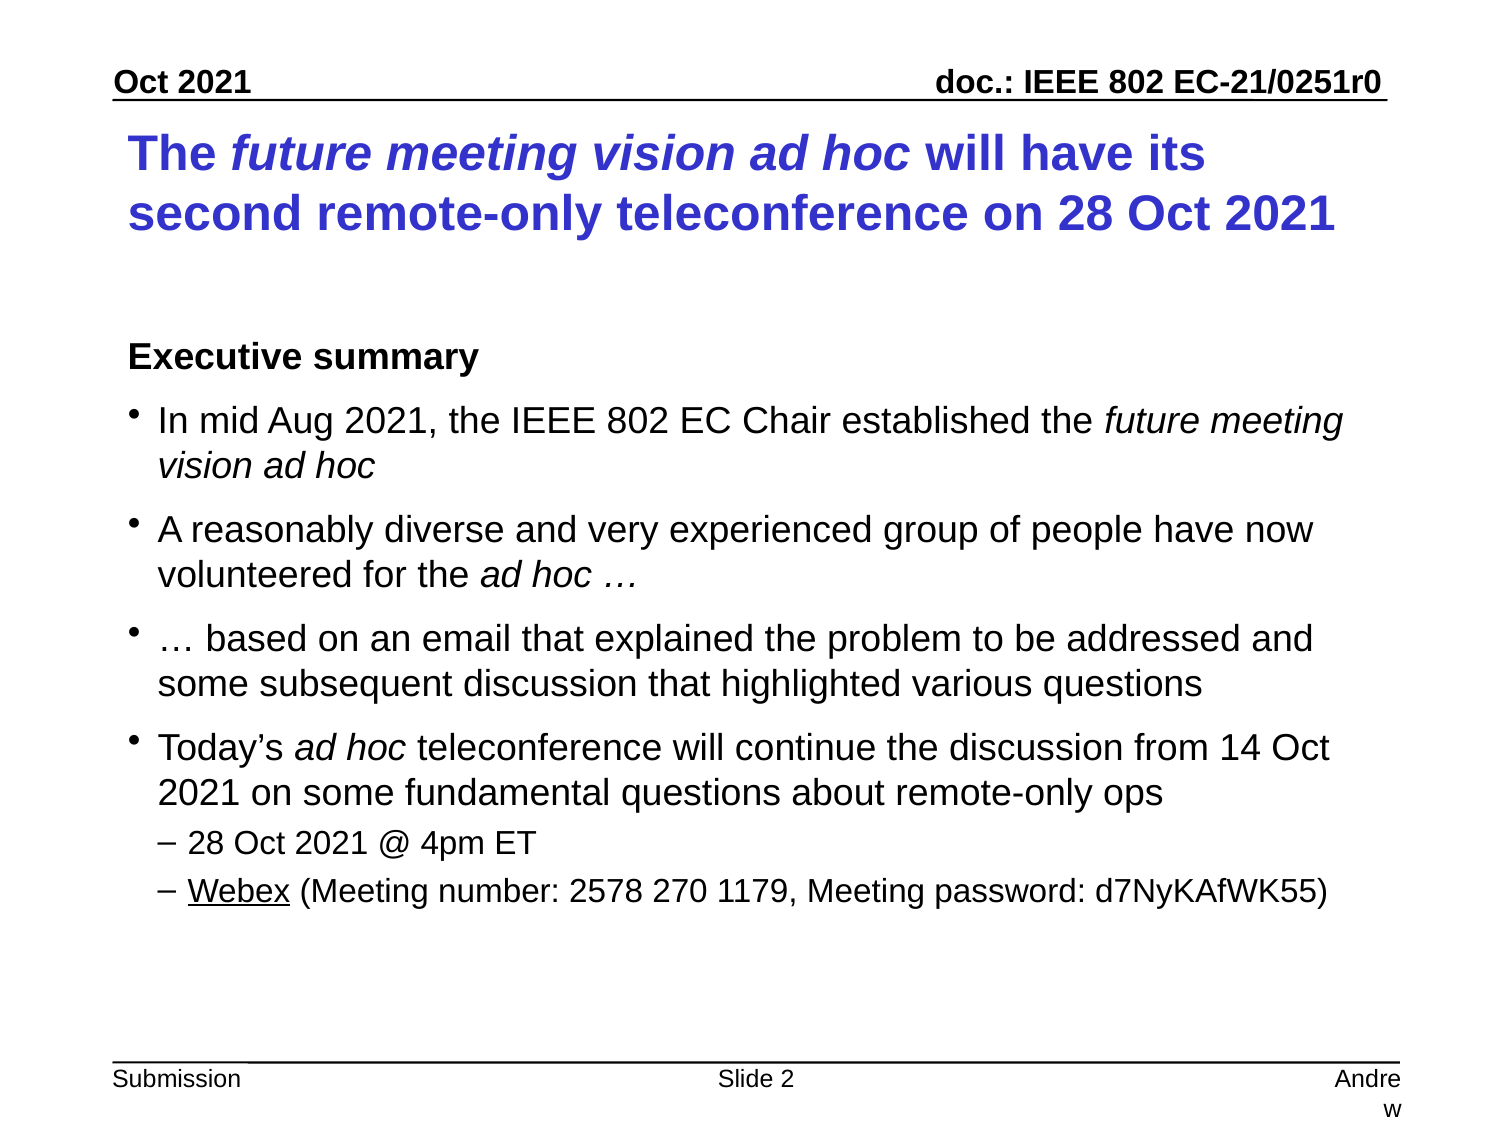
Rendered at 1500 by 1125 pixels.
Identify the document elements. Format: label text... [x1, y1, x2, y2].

title The future meeting vision ad hoc will have its second remote-only teleconference on 28 Oct 2021 [112, 112, 1388, 288]
slide_number Slide 2 [709, 1061, 803, 1093]
list Executive summary In mid Aug 2021, the IEEE 802 EC Chair established the future meeting vision ad hoc A reasonably diverse and very experienced group of people have now volunteered for the ad hoc … … based on an email that explained the problem to be addressed and some subsequent discussion that highlighted various questions Today’s ad hoc teleconference will continue the discussion from 14 Oct 2021 on some fundamental questions about remote-only ops 28 Oct 2021 @ 4pm ET Webex (Meeting number: 2578 270 1179, Meeting password: d7NyKAfWK55) [112, 324, 1388, 1000]
footer Andrew Myles, Cisco [1320, 1061, 1402, 1093]
